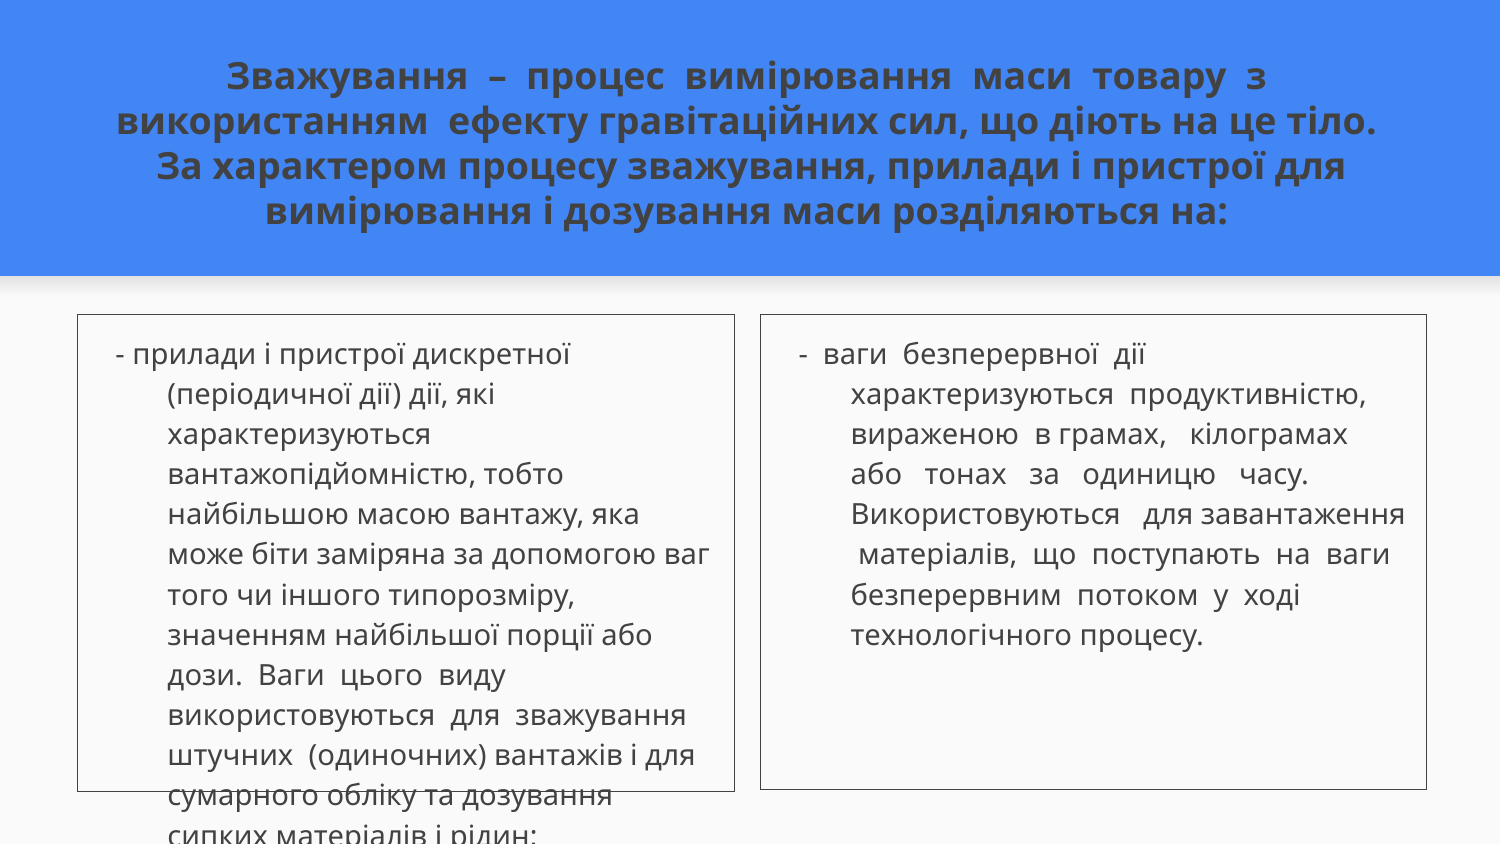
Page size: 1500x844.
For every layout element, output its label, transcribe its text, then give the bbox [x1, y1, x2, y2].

list - прилади і пристрої дискретної (періодичної дії) дії, які характеризуються вантажопідйомністю, тобто найбільшою масою вантажу, яка може біти заміряна за допомогою ваг того чи іншого типорозміру, значенням найбільшої порції або дози. Ваги цього виду використовуються для зважування штучних (одиночних) вантажів і для сумарного обліку та дозування сипких матеріалів і рідин; [77, 314, 735, 792]
list - ваги безперервної дії характеризуються продуктивністю, вираженою в грамах, кілограмах або тонах за одиницю часу. Використовуються для завантаження матеріалів, що поступають на ваги безперервним потоком у ході технологічного процесу. [760, 314, 1427, 790]
title Зважування – процес вимірювання маси товару з використанням ефекту гравітаційних сил, що діють на це тіло. За характером процесу зважування, прилади і пристрої для вимірювання і дозування маси розділяються на: [77, 121, 1427, 248]
